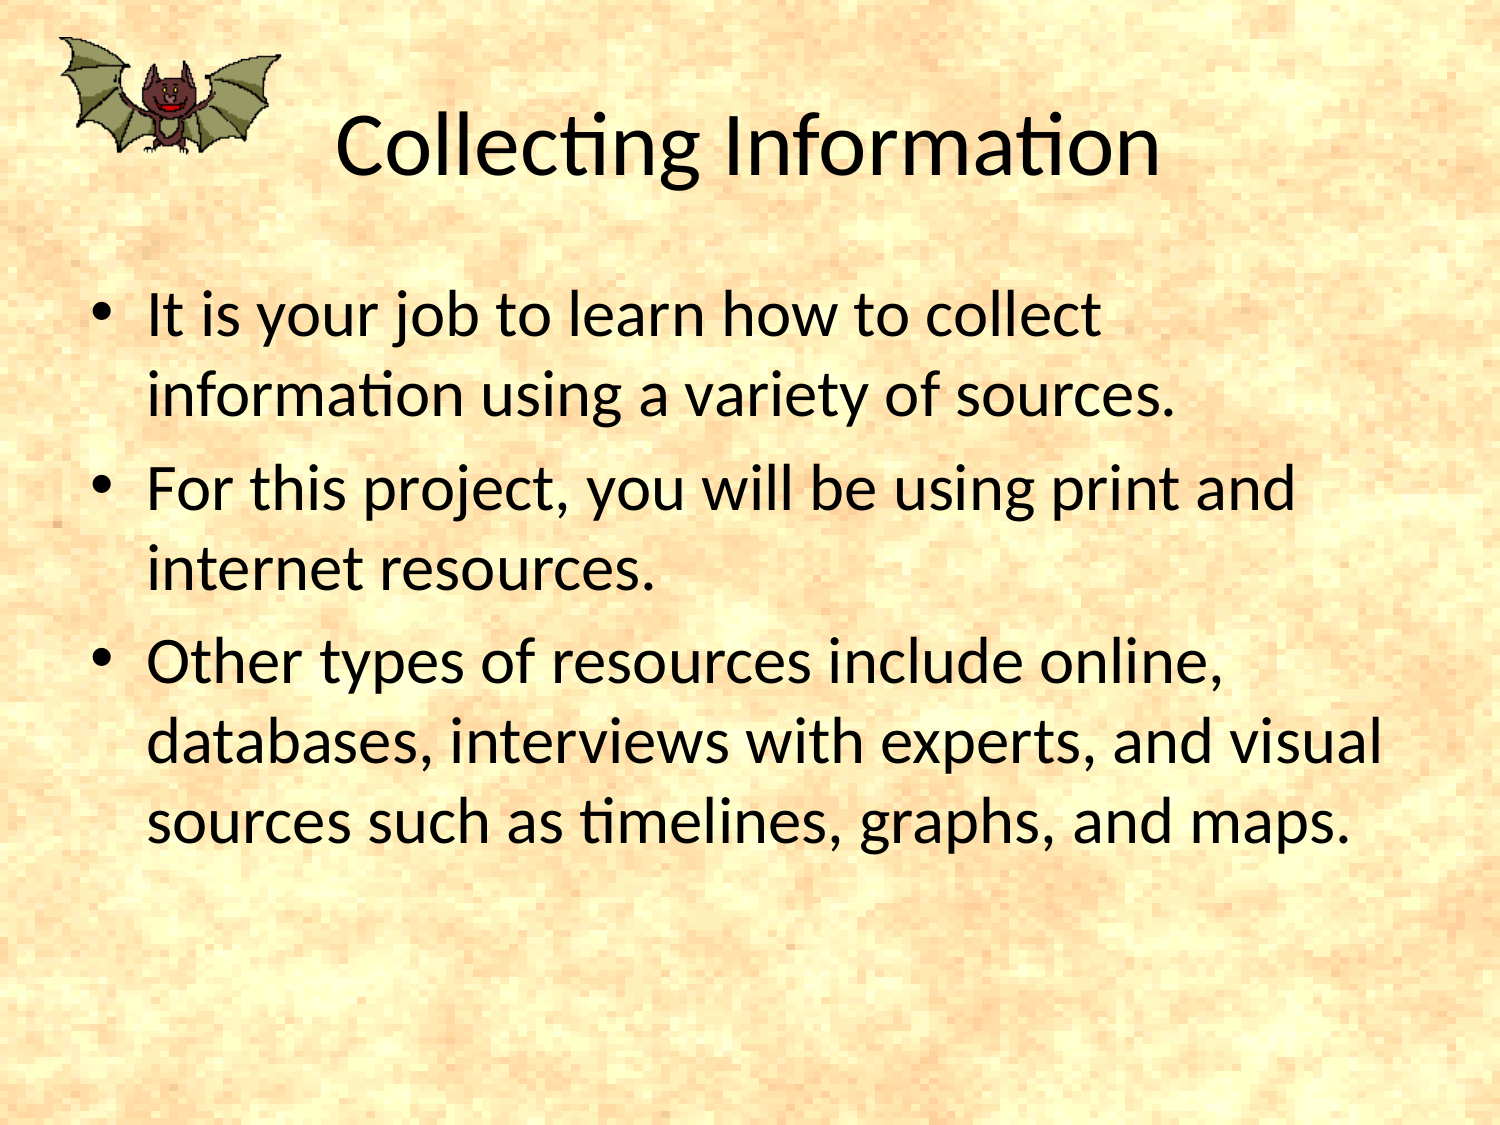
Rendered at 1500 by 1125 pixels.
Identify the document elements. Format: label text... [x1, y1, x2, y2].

picture [0, 0, 1500, 1125]
title Collecting Information [302, 44, 1426, 233]
list It is your job to learn how to collect information using a variety of sources. For this project, you will be using print and internet resources. Other types of resources include online, databases, interviews with experts, and visual sources such as timelines, graphs, and maps. [74, 262, 1426, 1006]
